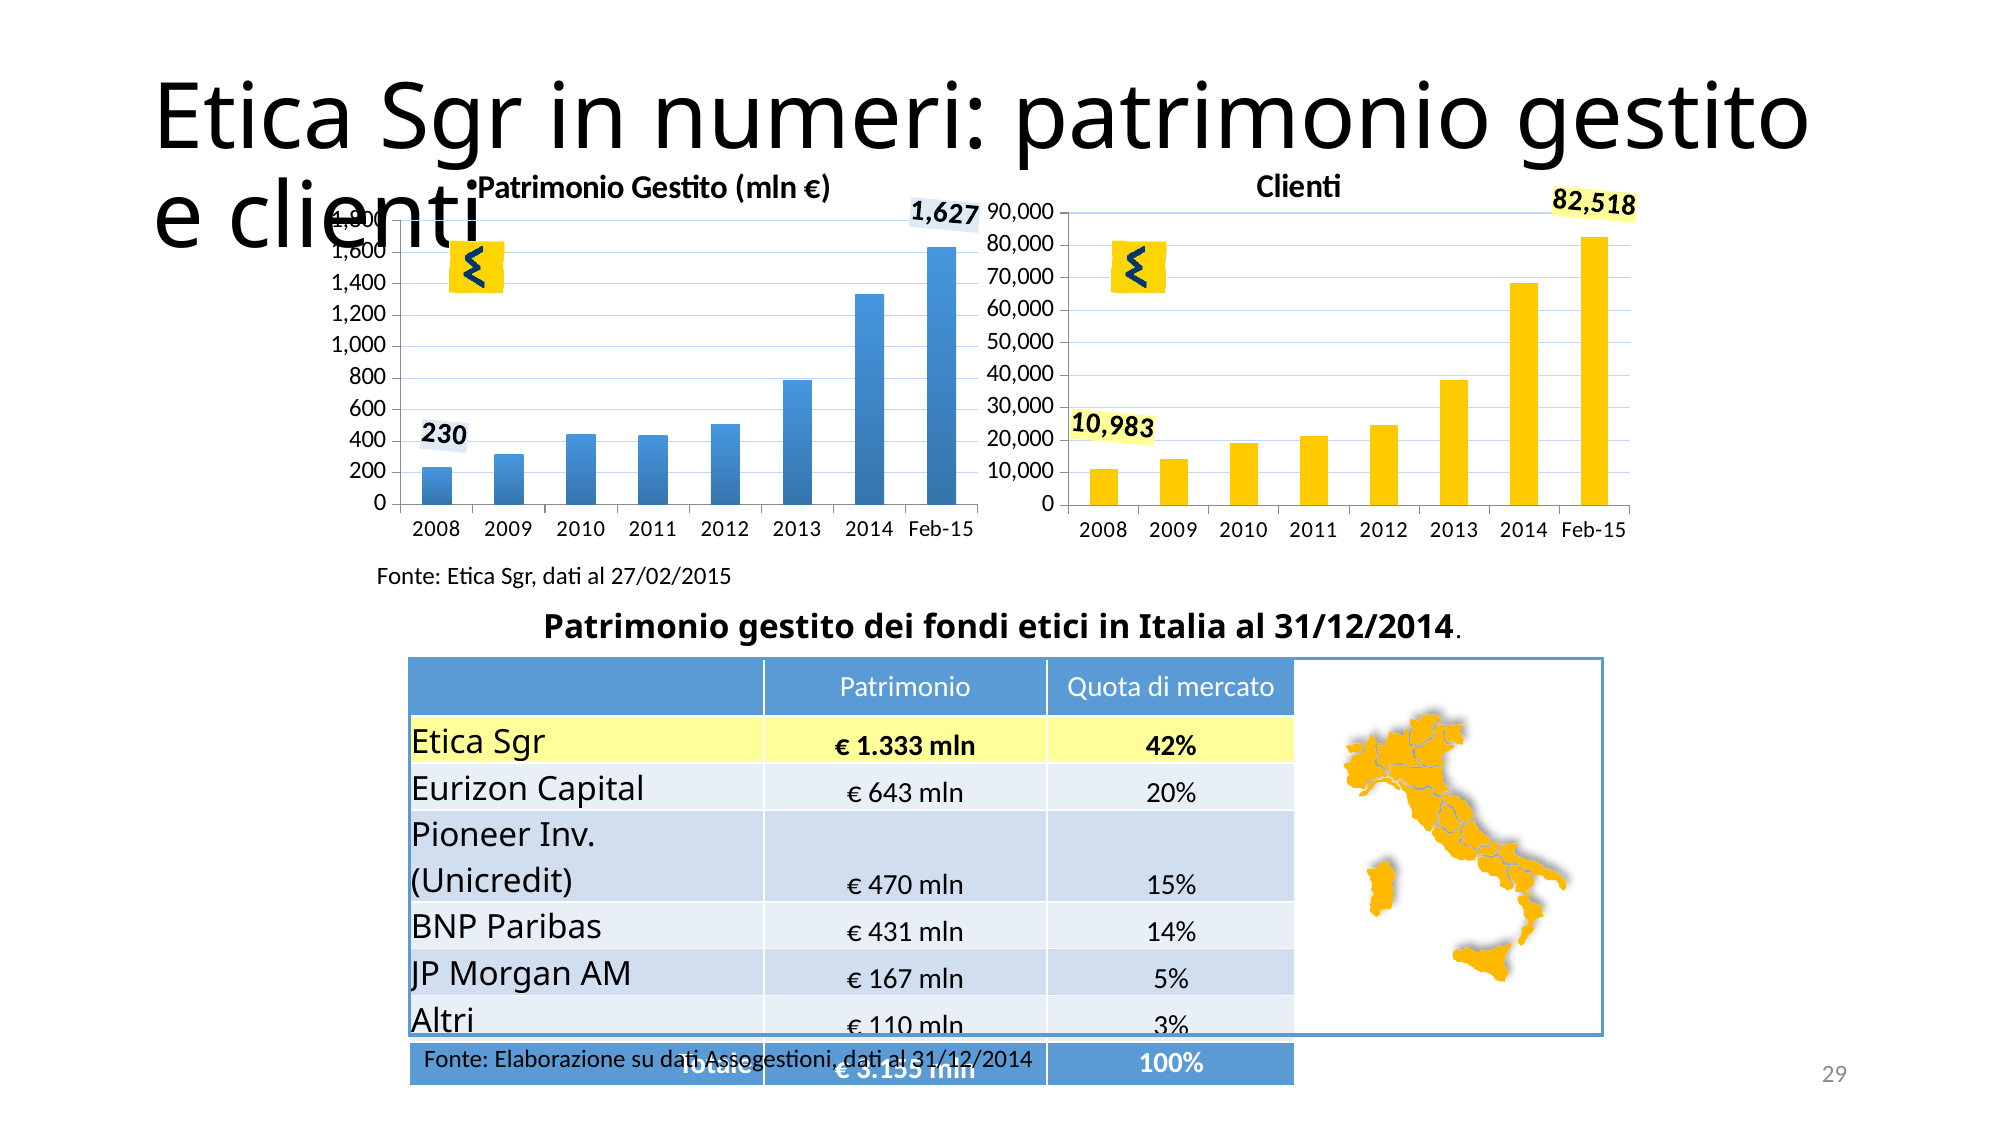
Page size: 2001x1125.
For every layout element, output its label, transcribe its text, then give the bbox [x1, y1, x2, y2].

text_box Patrimonio gestito dei fondi etici in Italia al 31/12/2014. [409, 598, 1603, 653]
table_cell Totale [410, 1080, 763, 1085]
text_box Fonte: Etica Sgr, dati al 27/02/2015 [362, 552, 1485, 598]
chart [330, 157, 981, 590]
table_cell 100% [1048, 1080, 1294, 1085]
picture [1106, 233, 1178, 324]
text_box [408, 658, 1603, 1036]
text_box Fonte: Elaborazione su dati Assogestioni, dati al 31/12/2014 [409, 1035, 1532, 1080]
chart [986, 162, 1638, 590]
picture [1341, 712, 1569, 984]
title Etica Sgr in numeri: patrimonio gestito e clienti [137, 59, 1863, 278]
slide_number 29 [1412, 1042, 1863, 1103]
table_cell € 3.155 mln [765, 1080, 1046, 1085]
picture [444, 233, 516, 324]
